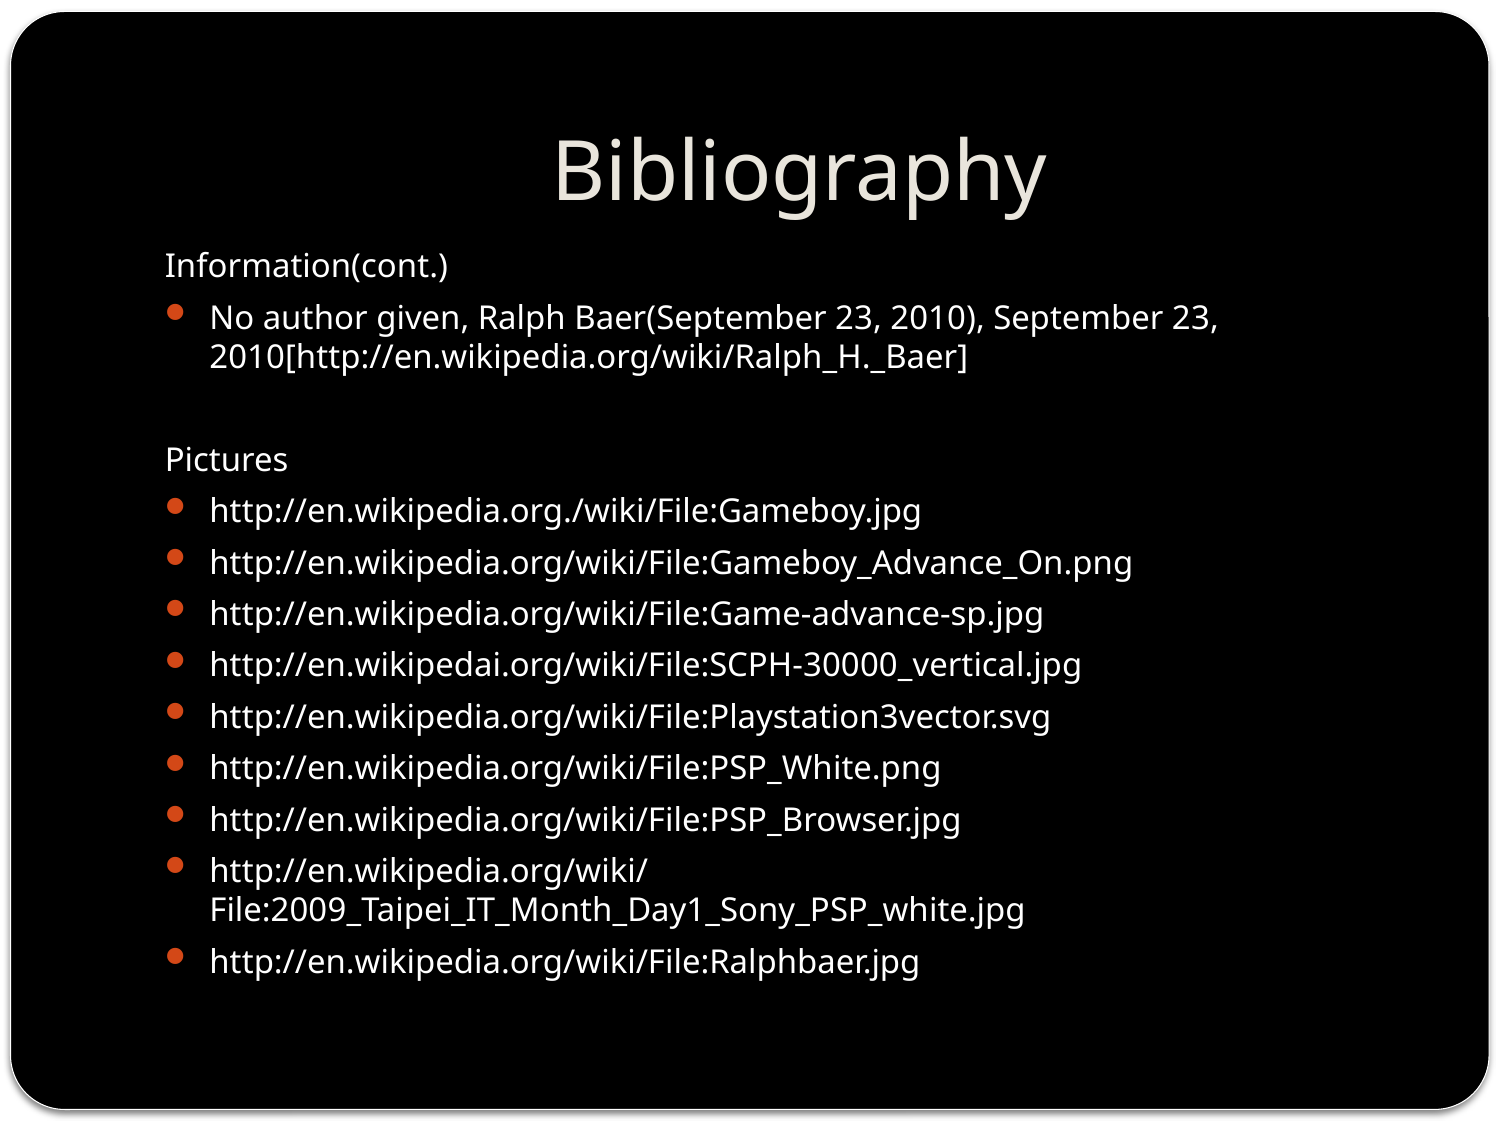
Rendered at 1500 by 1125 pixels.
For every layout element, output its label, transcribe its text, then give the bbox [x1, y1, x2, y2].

title Bibliography [150, 45, 1425, 233]
list Information(cont.) No author given, Ralph Baer(September 23, 2010), September 23, 2010[http://en.wikipedia.org/wiki/Ralph_H._Baer] Pictures http://en.wikipedia.org./wiki/File:Gameboy.jpg http://en.wikipedia.org/wiki/File:Gameboy_Advance_On.png http://en.wikipedia.org/wiki/File:Game-advance-sp.jpg http://en.wikipedai.org/wiki/File:SCPH-30000_vertical.jpg http://en.wikipedia.org/wiki/File:Playstation3vector.svg http://en.wikipedia.org/wiki/File:PSP_White.png http://en.wikipedia.org/wiki/File:PSP_Browser.jpg http://en.wikipedia.org/wiki/File:2009_Taipei_IT_Month_Day1_Sony_PSP_white.jpg http://en.wikipedia.org/wiki/File:Ralphbaer.jpg [150, 237, 1425, 988]
